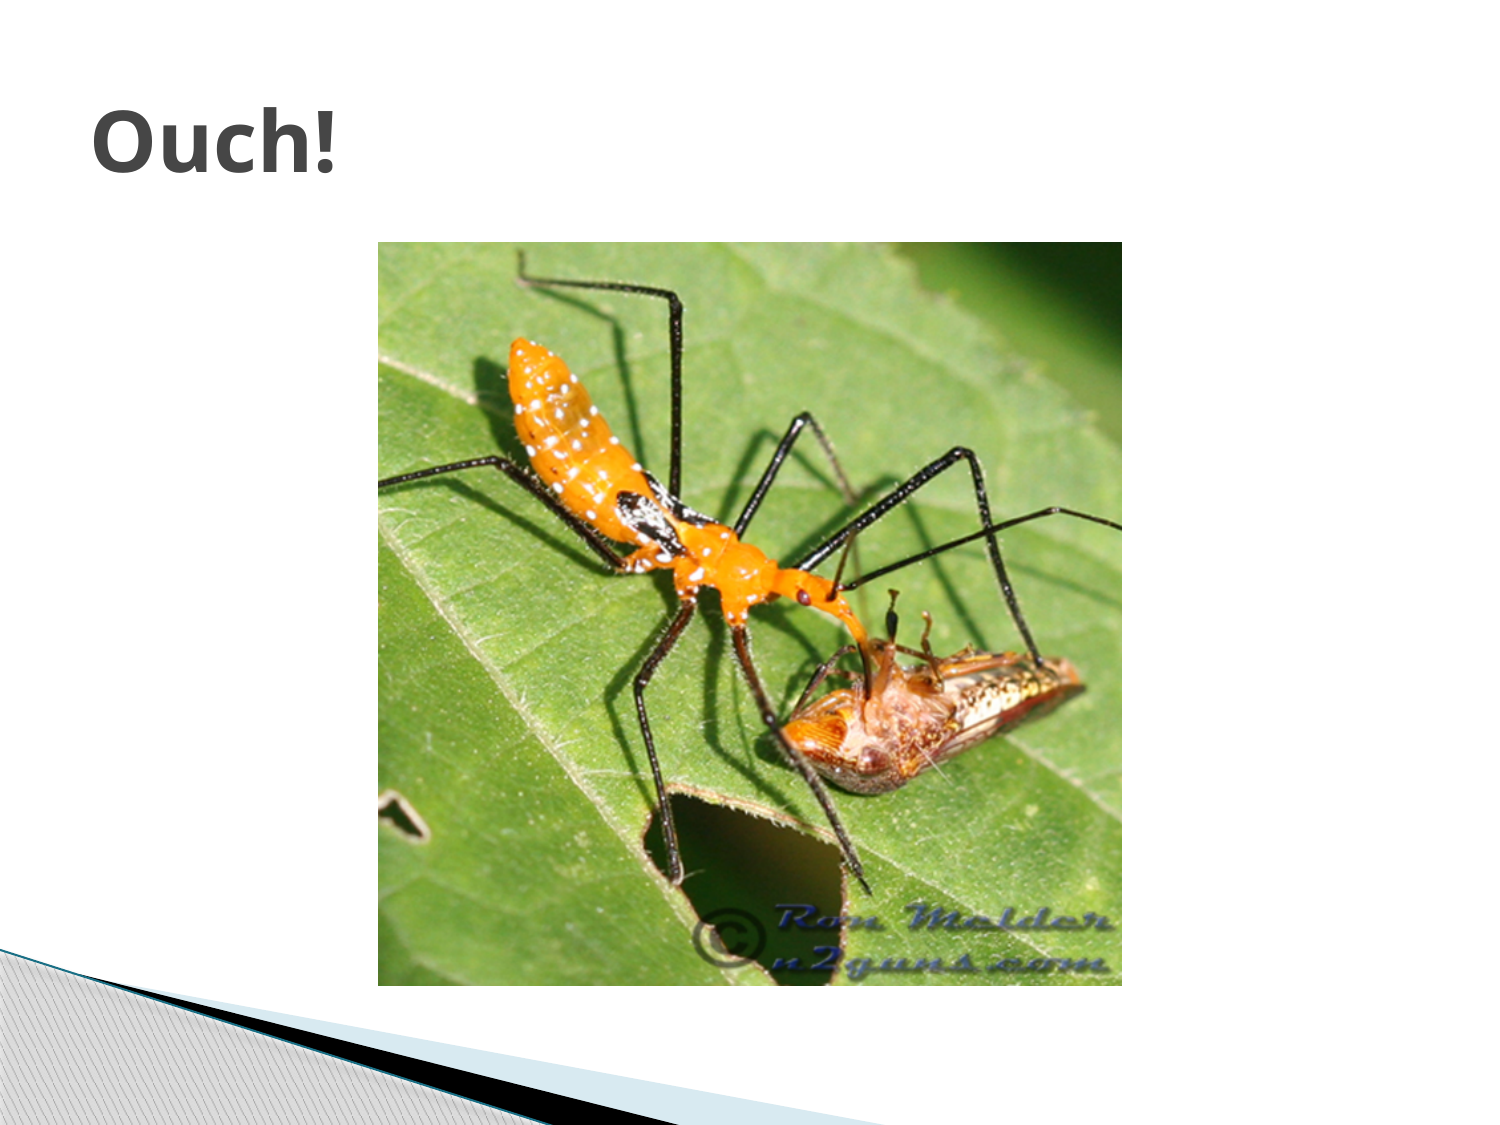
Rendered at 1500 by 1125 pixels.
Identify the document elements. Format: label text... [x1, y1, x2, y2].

title Ouch! [75, 45, 1425, 233]
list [378, 242, 1122, 986]
